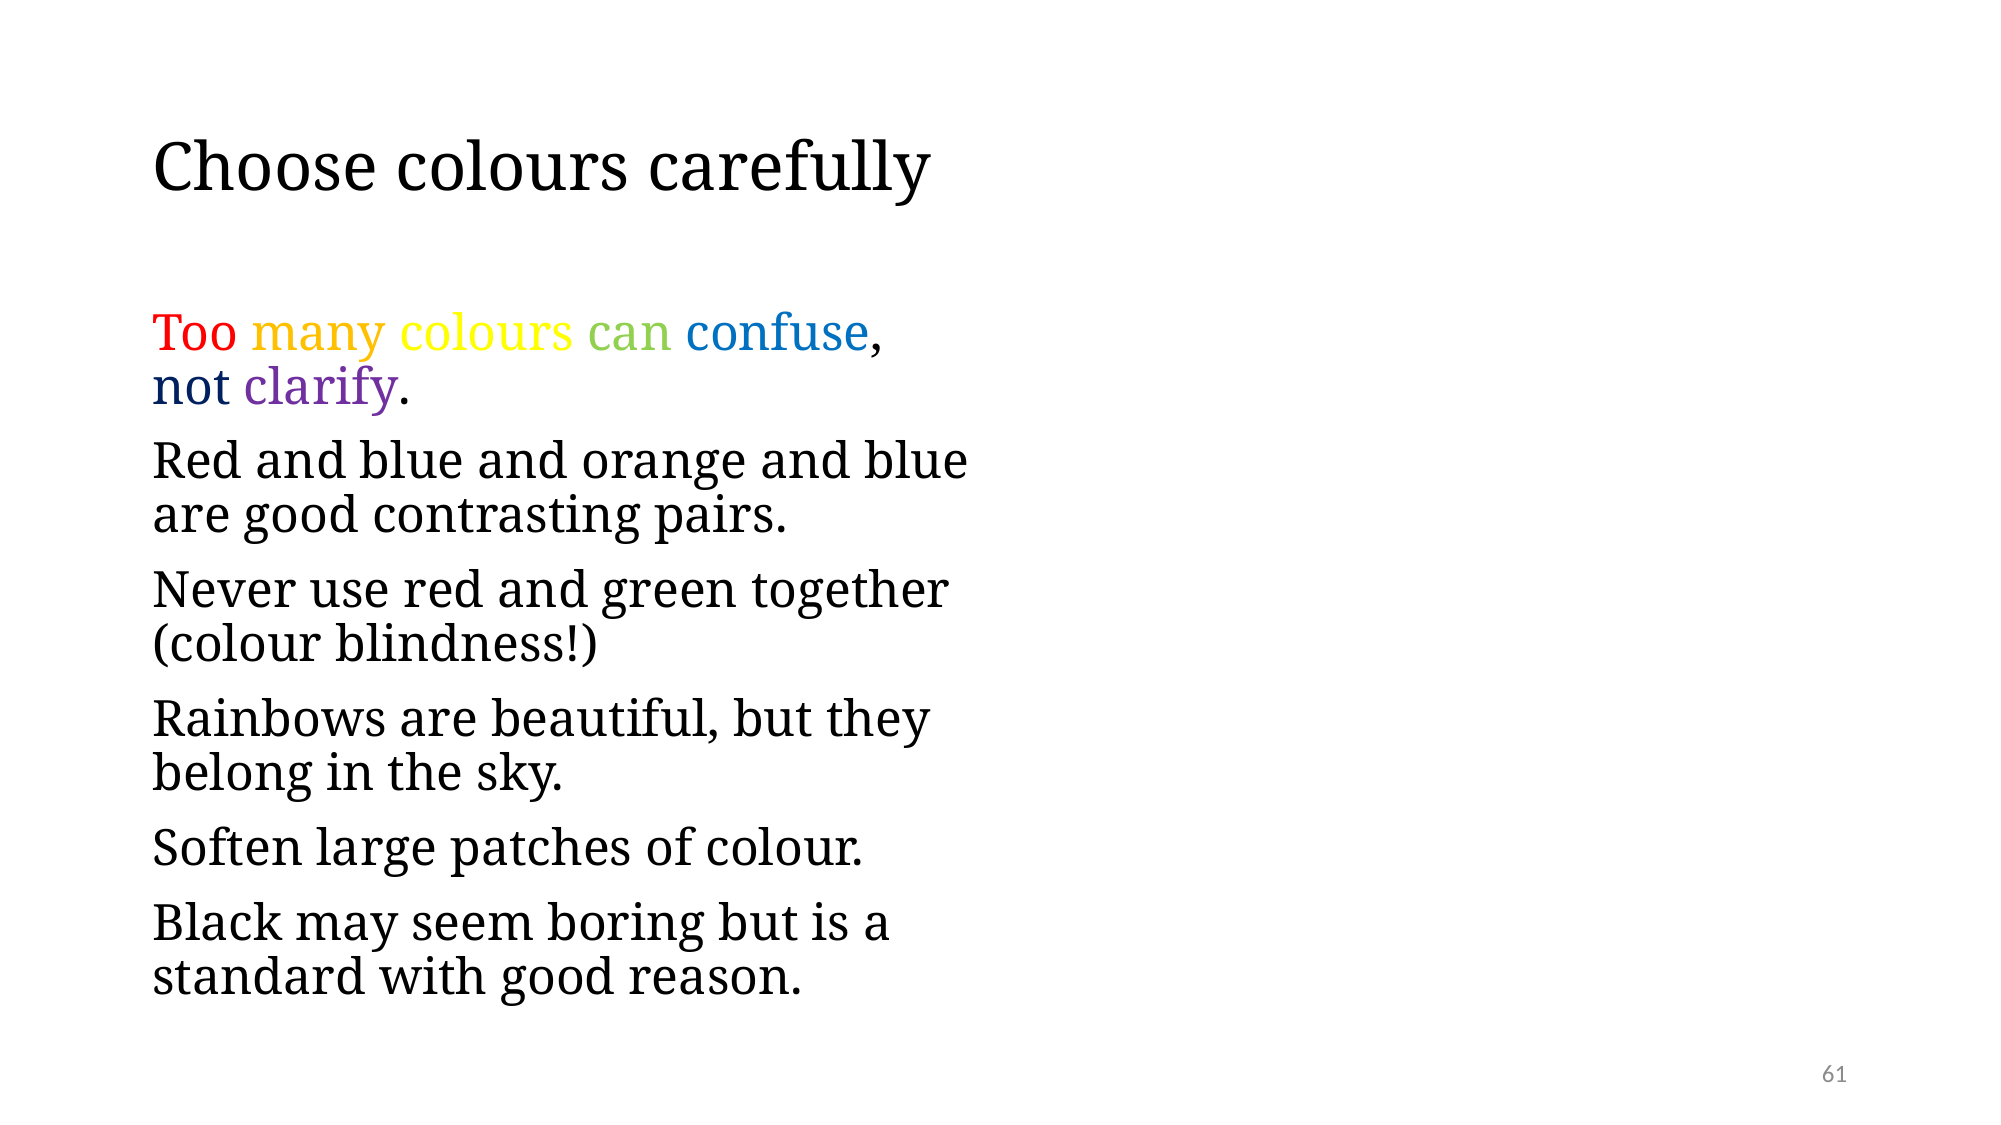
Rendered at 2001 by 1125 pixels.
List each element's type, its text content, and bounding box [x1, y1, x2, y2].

slide_number 61 [1412, 1042, 1863, 1103]
list Too many colours can confuse, not clarify. Red and blue and orange and blue are good contrasting pairs. Never use red and green together (colour blindness!) Rainbows are beautiful, but they belong in the sky. Soften large patches of colour. Black may seem boring but is a standard with good reason. [137, 299, 988, 1014]
title Choose colours carefully [137, 59, 1863, 278]
